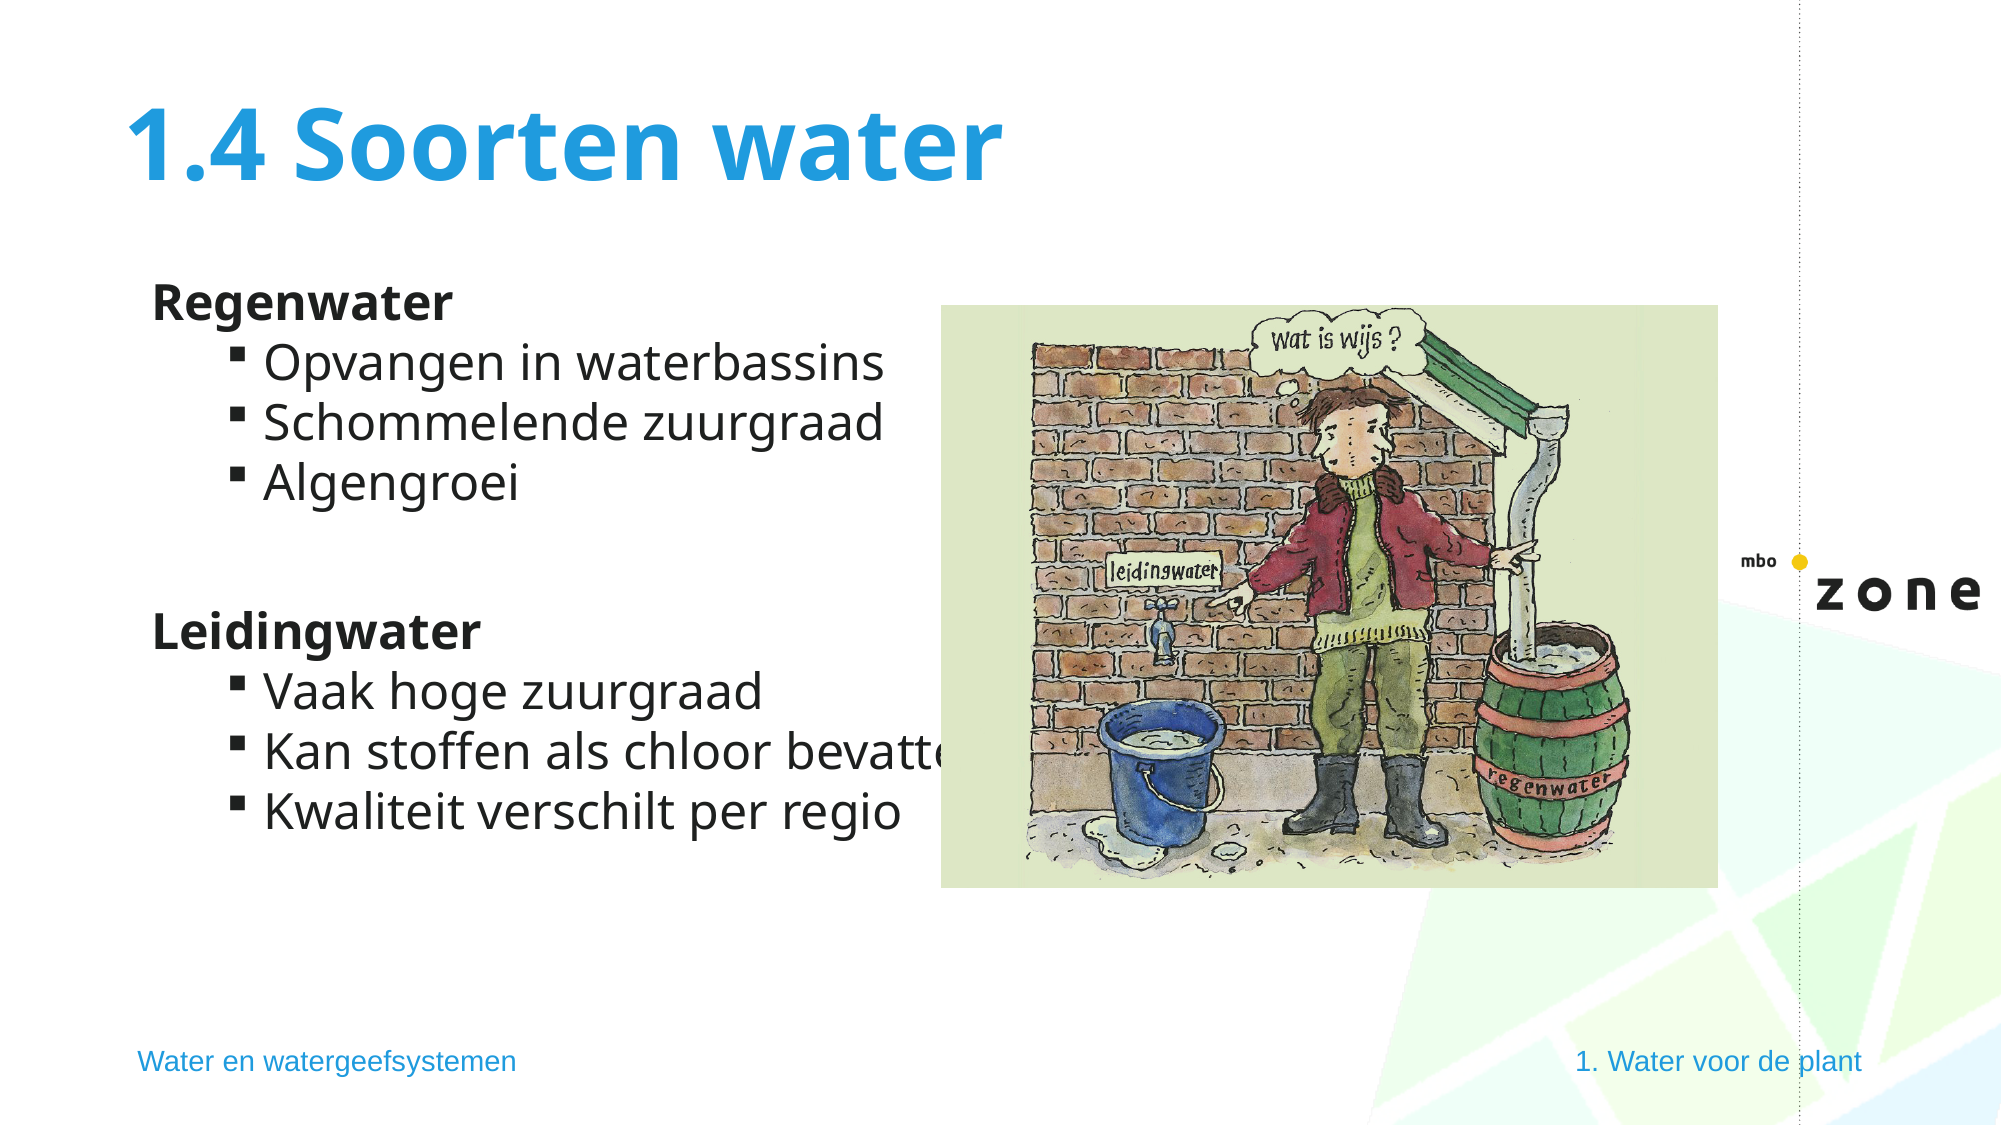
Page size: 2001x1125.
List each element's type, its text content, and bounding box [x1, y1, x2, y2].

title 1.4 Soorten water [124, 94, 1607, 272]
picture [941, 0, 2001, 1125]
list 1. Water voor de plant [1412, 1042, 1863, 1103]
list Regenwater Opvangen in waterbassins Schommelende zuurgraad Algengroei Leidingwater Vaak hoge zuurgraad Kan stoffen als chloor bevatten Kwaliteit verschilt per regio [151, 270, 1421, 984]
list Water en watergeefsystemen [137, 1042, 639, 1103]
